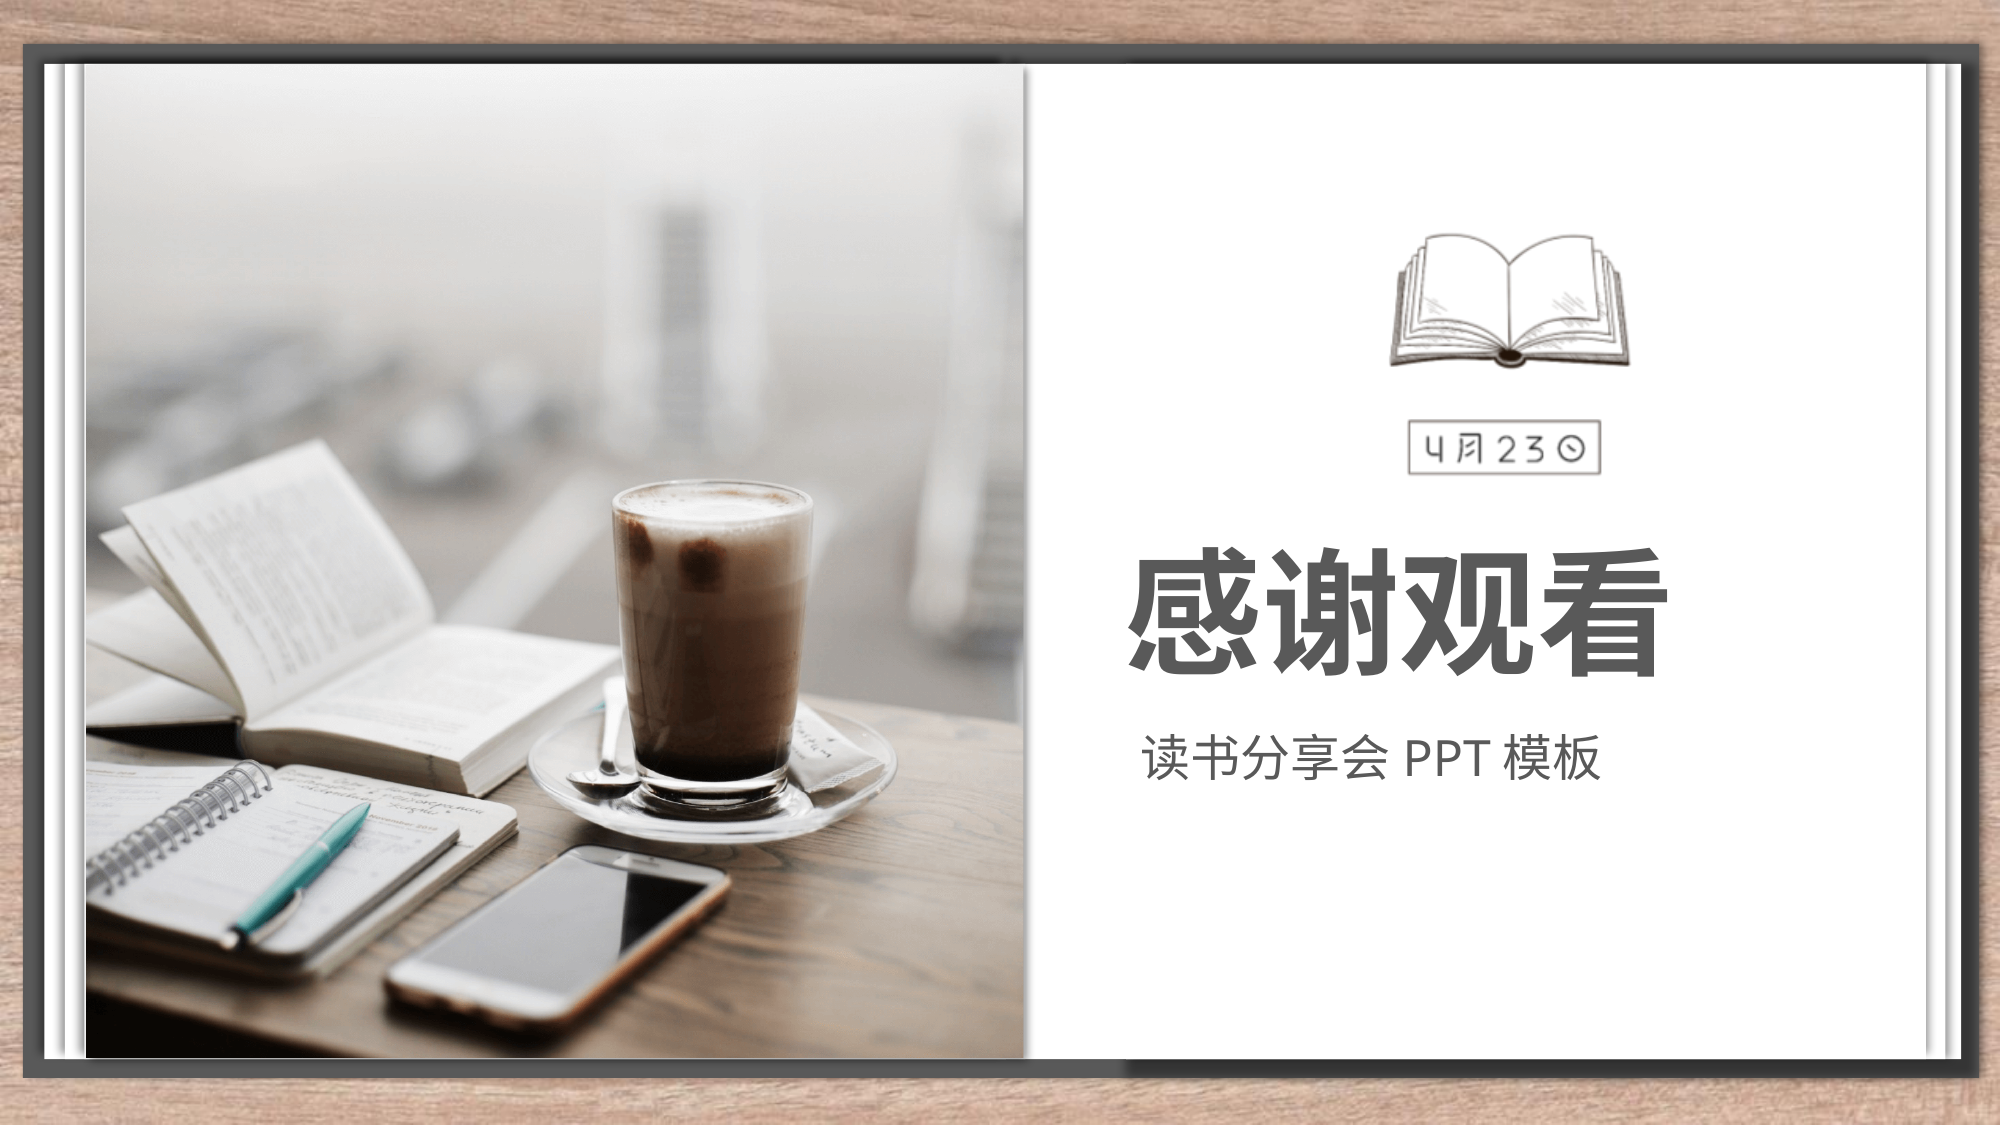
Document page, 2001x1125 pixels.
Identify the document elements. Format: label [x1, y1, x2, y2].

text_box [44, 63, 1962, 1060]
picture [0, 0, 2000, 1125]
